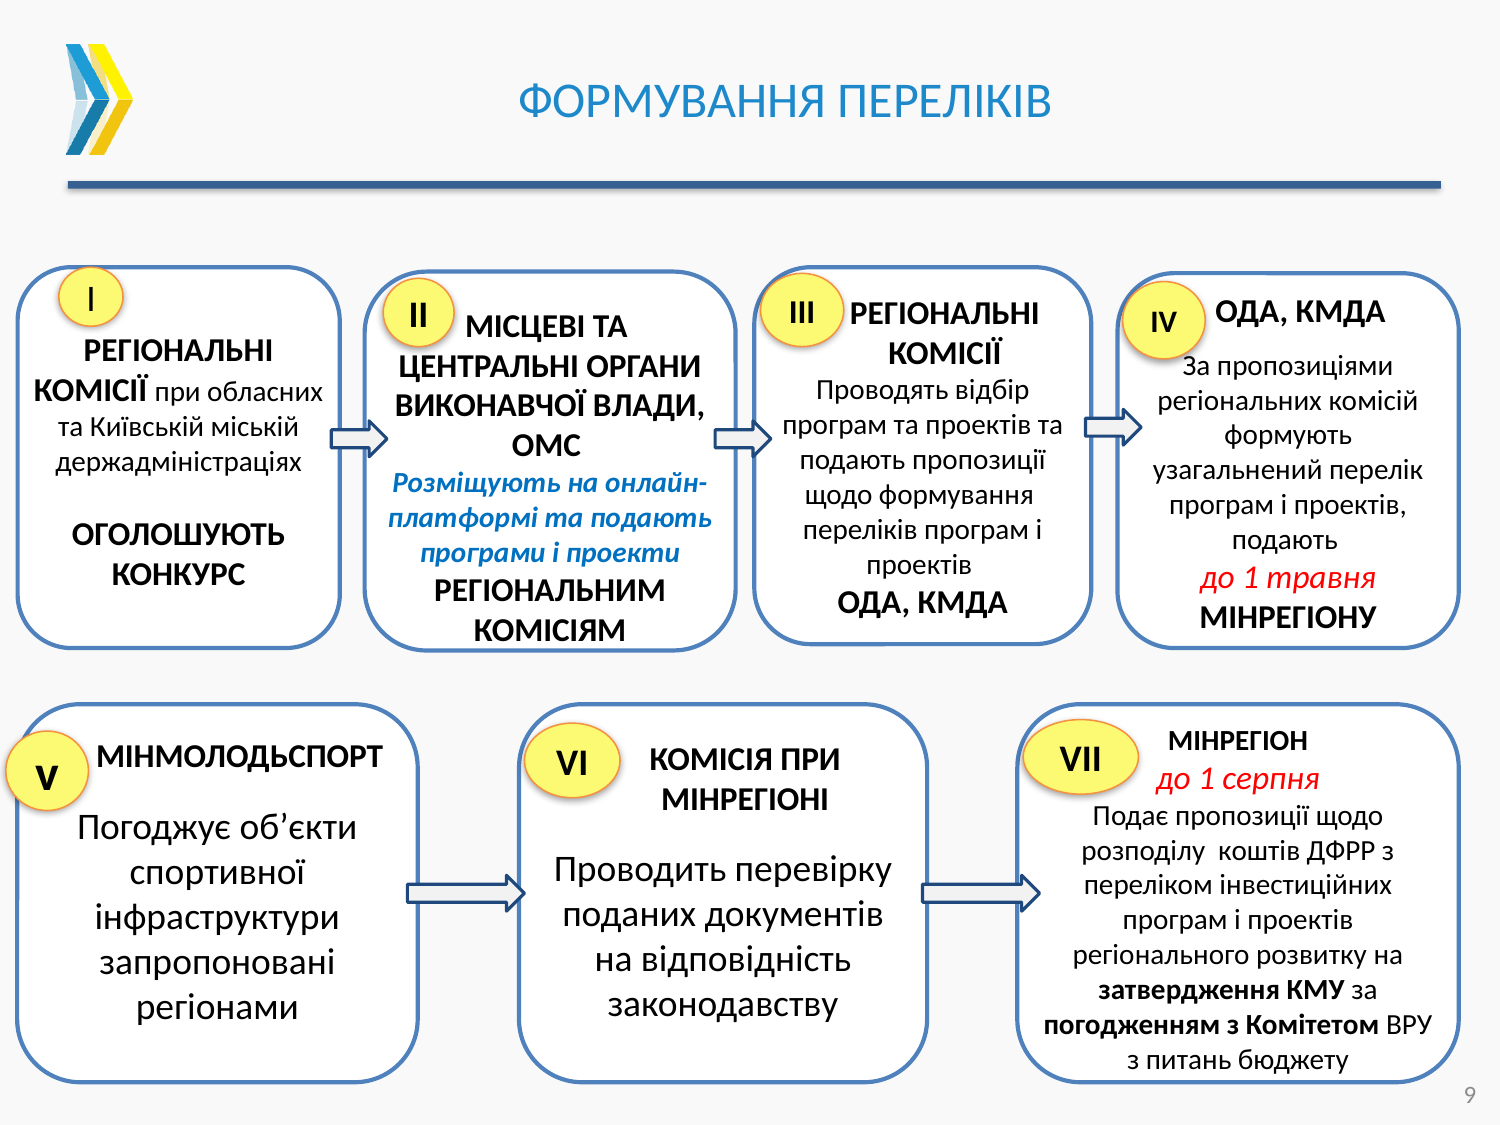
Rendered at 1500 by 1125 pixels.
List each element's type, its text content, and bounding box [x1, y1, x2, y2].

text_box ОДА, КМДА [1200, 281, 1401, 337]
slide_number 9 [1141, 1063, 1492, 1124]
text_box IV [1121, 280, 1207, 360]
text_box МІНМОЛОДЬСПОРТ Погоджує об’єкти спортивної інфраструктури запропоновані регіонами [15, 702, 420, 1085]
text_box РЕГІОНАЛЬНІ КОМІСІЇ Проводять відбір програм та проектів та подають пропозиції щодо формування переліків програм і проектів ОДА, КМДА [752, 265, 1094, 647]
text_box [329, 418, 390, 459]
text_box І [58, 266, 124, 327]
text_box КОМІСІЯ ПРИ МІНРЕГІОНІ Проводить перевірку поданих документів на відповідність законодавству [516, 702, 930, 1085]
picture [41, 31, 145, 169]
text_box РЕГІОНАЛЬНІ КОМІСІЇ при обласних та Київській міській держадміністраціях ОГОЛОШУЮТЬ КОНКУРС [15, 265, 342, 651]
text_box МІСЦЕВІ ТА ЦЕНТРАЛЬНІ ОРГАНИ ВИКОНАВЧОЇ ВЛАДИ, ОМС Розміщують на онлайн-платформі та подають програми і проекти РЕГІОНАЛЬНИМ КОМІСІЯМ [362, 269, 738, 653]
text_box ІІ [382, 277, 455, 348]
text_box МІНРЕГІОН до 1 серпня Подає пропозиції щодо розподілу коштів ДФРР з переліком інвестиційних програм і проектів регіонального розвитку на затвердження КМУ за погодженням з Комітетом ВРУ з питань бюджету [1015, 702, 1461, 1085]
text_box v [5, 730, 90, 812]
text_box ФОРМУВАННЯ ПЕРЕЛІКІВ [156, 42, 1415, 153]
text_box За пропозиціями регіональних комісій формують узагальнений перелік програм і проектів, подають до 1 травня МІНРЕГІОНУ [1115, 271, 1461, 651]
text_box [713, 418, 774, 459]
text_box [920, 873, 1042, 914]
text_box ІІІ [759, 272, 845, 348]
text_box [1083, 407, 1144, 448]
text_box VI [523, 722, 621, 799]
text_box VII [1022, 718, 1140, 795]
text_box [405, 873, 527, 914]
text_box [67, 180, 1442, 189]
